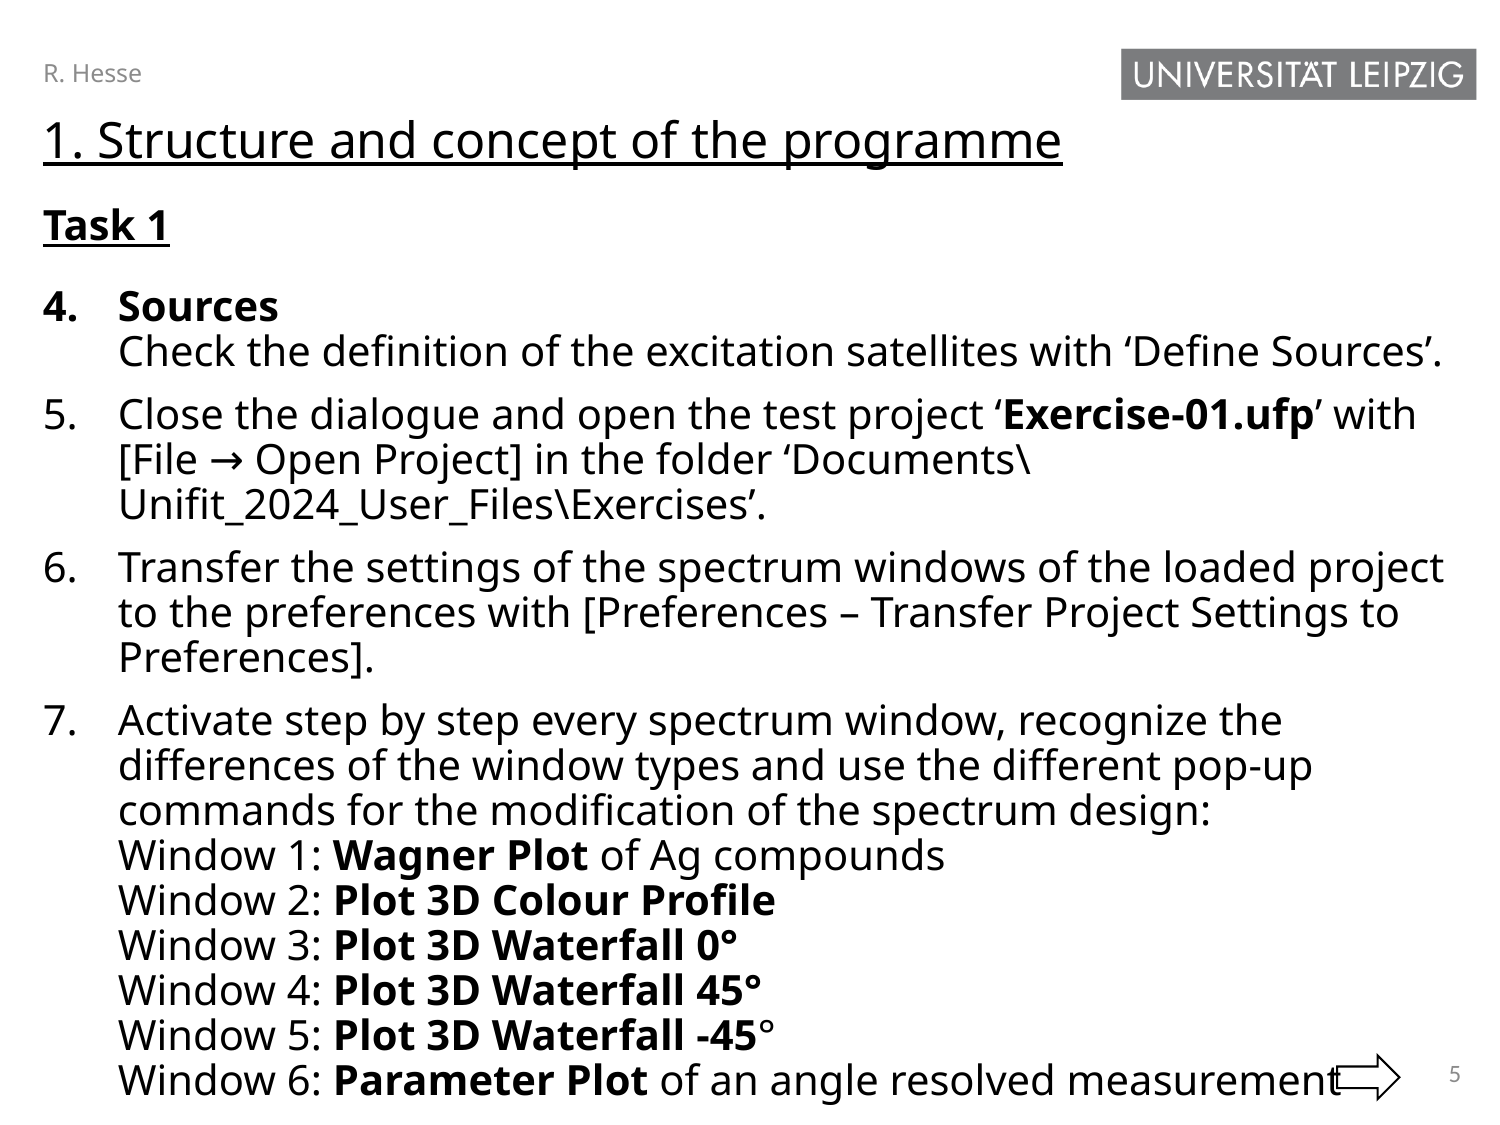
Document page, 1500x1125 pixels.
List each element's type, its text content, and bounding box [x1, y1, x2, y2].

text_box Task 1 Sources Check the definition of the excitation satellites with ‘Define Sources’. Close the dialogue and open the test project ‘Exercise-01.ufp’ with [File → Open Project] in the folder ‘Documents\Unifit_2024_User_Files\Exercises’. Transfer the settings of the spectrum windows of the loaded project to the preferences with [Preferences – Transfer Project Settings to Preferences]. Activate step by step every spectrum window, recognize the differences of the window types and use the different pop-up commands for the modification of the spectrum design: Window 1: Wagner Plot of Ag compounds Window 2: Plot 3D Colour Profile Window 3: Plot 3D Waterfall 0° Window 4: Plot 3D Waterfall 45° Window 5: Plot 3D Waterfall -45° Window 6: Parameter Plot of an angle resolved measurement [28, 197, 1477, 1125]
picture [1410, 48, 1477, 100]
text_box [1336, 1053, 1401, 1102]
text_box 1. Structure and concept of the programme [28, 100, 1269, 176]
footer R. Hesse [28, 44, 1410, 105]
